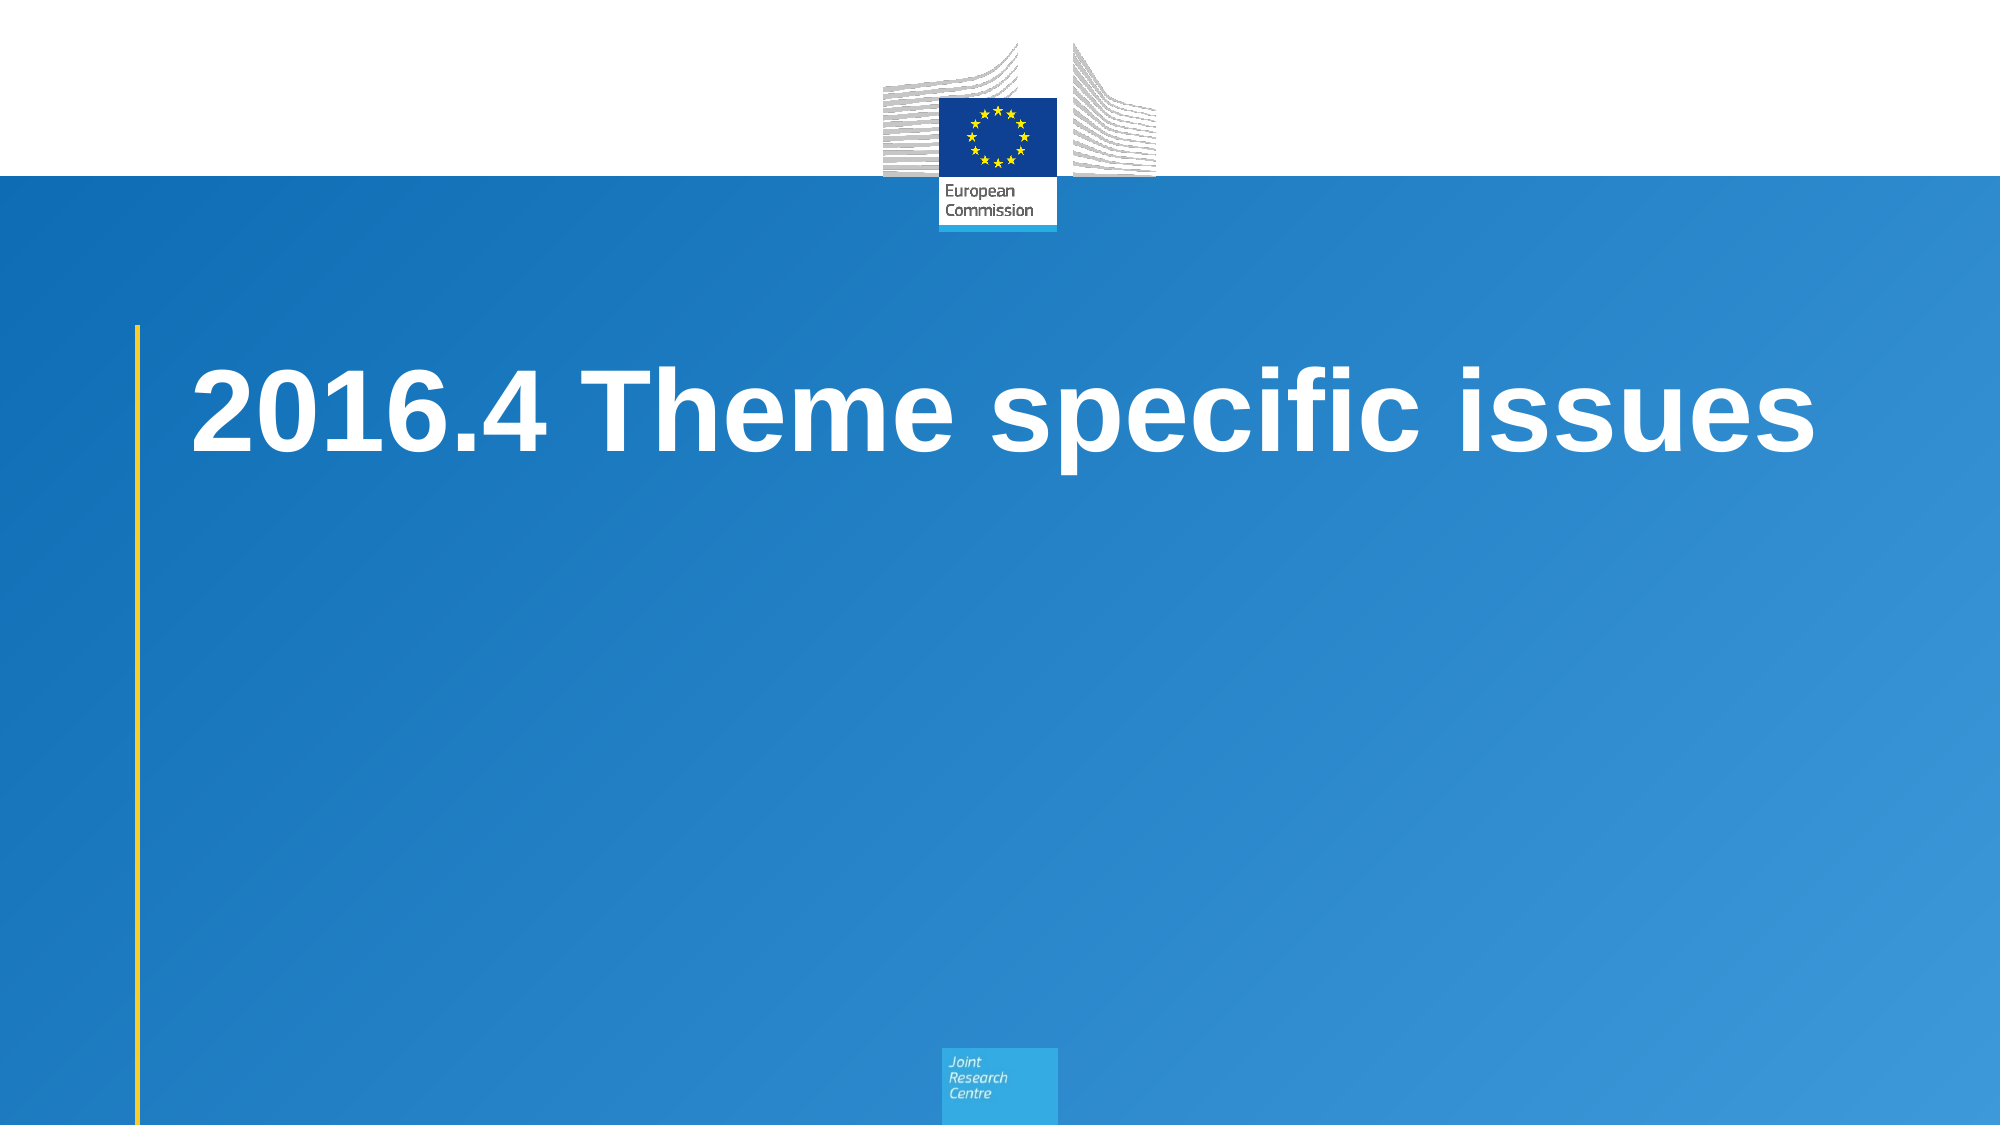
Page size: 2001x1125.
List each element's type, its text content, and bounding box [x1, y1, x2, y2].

picture [942, 1048, 1058, 1125]
title 2016.4 Theme specific issues [175, 326, 1932, 777]
picture [881, 43, 1157, 233]
